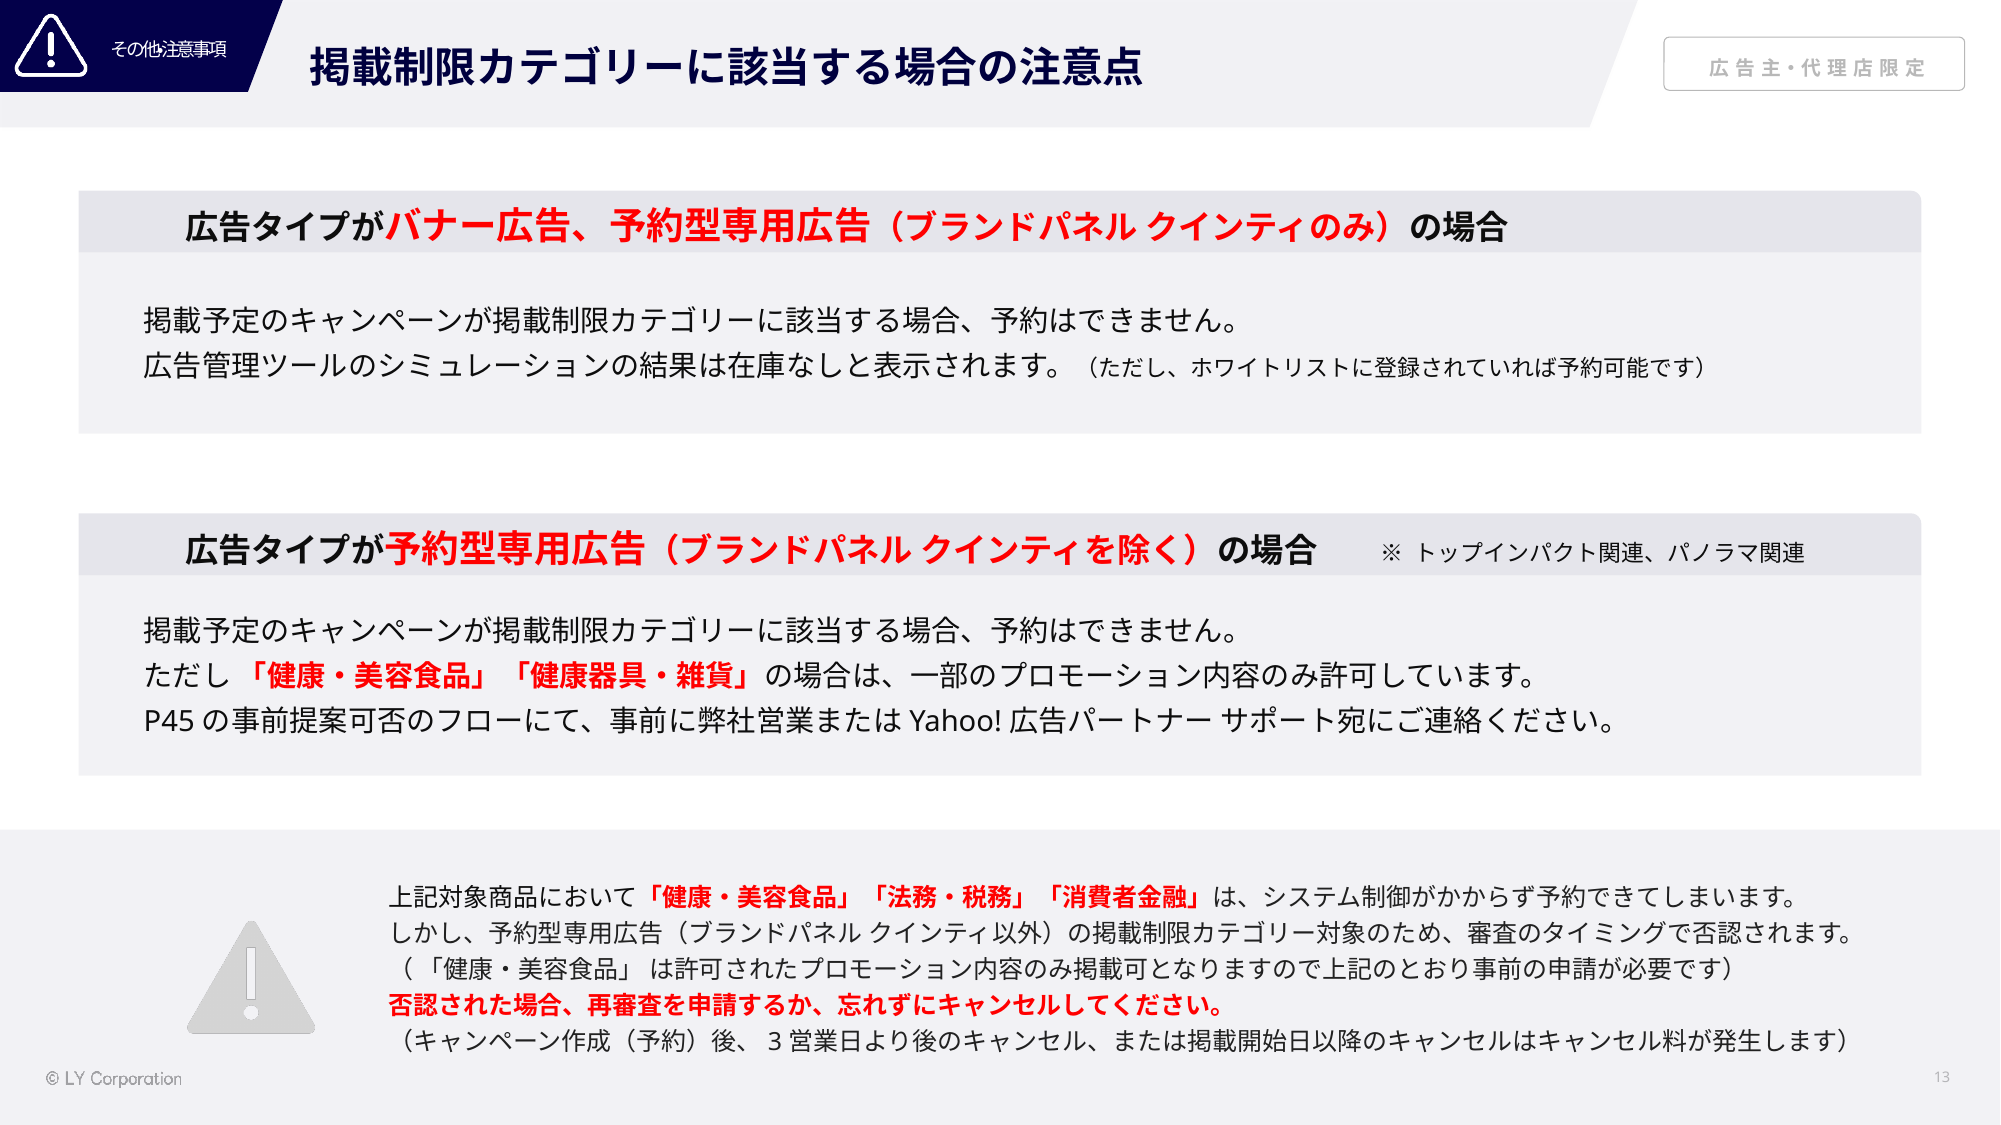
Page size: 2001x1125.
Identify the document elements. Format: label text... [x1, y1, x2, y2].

list その他・注意事項 [97, 13, 240, 81]
picture [46, 1071, 181, 1088]
picture [9, 5, 92, 87]
list 掲載制限カテゴリーに該当する場合の注意点 [309, 41, 1645, 97]
text_box 掲載予定のキャンペーンが掲載制限カテゴリーに該当する場合、予約はできません。 広告管理ツールのシミュレーションの結果は在庫なしと表示されます。（ただし、ホワイトリストに登録されていれば予約可能です） [78, 254, 1922, 435]
text_box 広告タイプが予約型専用広告（ブランドパネル クインティを除く）の場合 [77, 512, 1923, 577]
text_box 掲載予定のキャンペーンが掲載制限カテゴリーに該当する場合、予約はできません。 ただし 「健康・美容食品」「健康器具・雑貨」の場合は、一部のプロモーション内容のみ許可しています。 P45の事前提案可否のフローにて、事前に弊社営業またはYahoo!広告パートナー サポート宛にご連絡ください。 [78, 577, 1922, 777]
text_box ※ トップインパクト関連、パノラマ関連 [1380, 538, 1806, 566]
picture [180, 906, 322, 1048]
text_box 上記対象商品において「健康・美容食品」「法務・税務」「消費者金融」は、システム制御がかからず予約できてしまいます。 しかし、予約型専用広告（ブランドパネル クインティ以外）の掲載制限カテゴリー対象のため、審査のタイミングで否認されます。 （ 「健康・美容食品」 は許可されたプロモーション内容のみ掲載可となりますので上記のとおり事前の申請が必要です） 否認された場合、再審査を申請するか、忘れずにキャンセルしてください。 （キャンペーン作成（予約）後、3営業日より後のキャンセル、または掲載開始日以降のキャンセルはキャンセル料が発生します） [388, 862, 1893, 1064]
text_box 広告タイプがバナー広告、予約型専用広告（ブランドパネル クインティのみ）の場合 [77, 189, 1923, 254]
